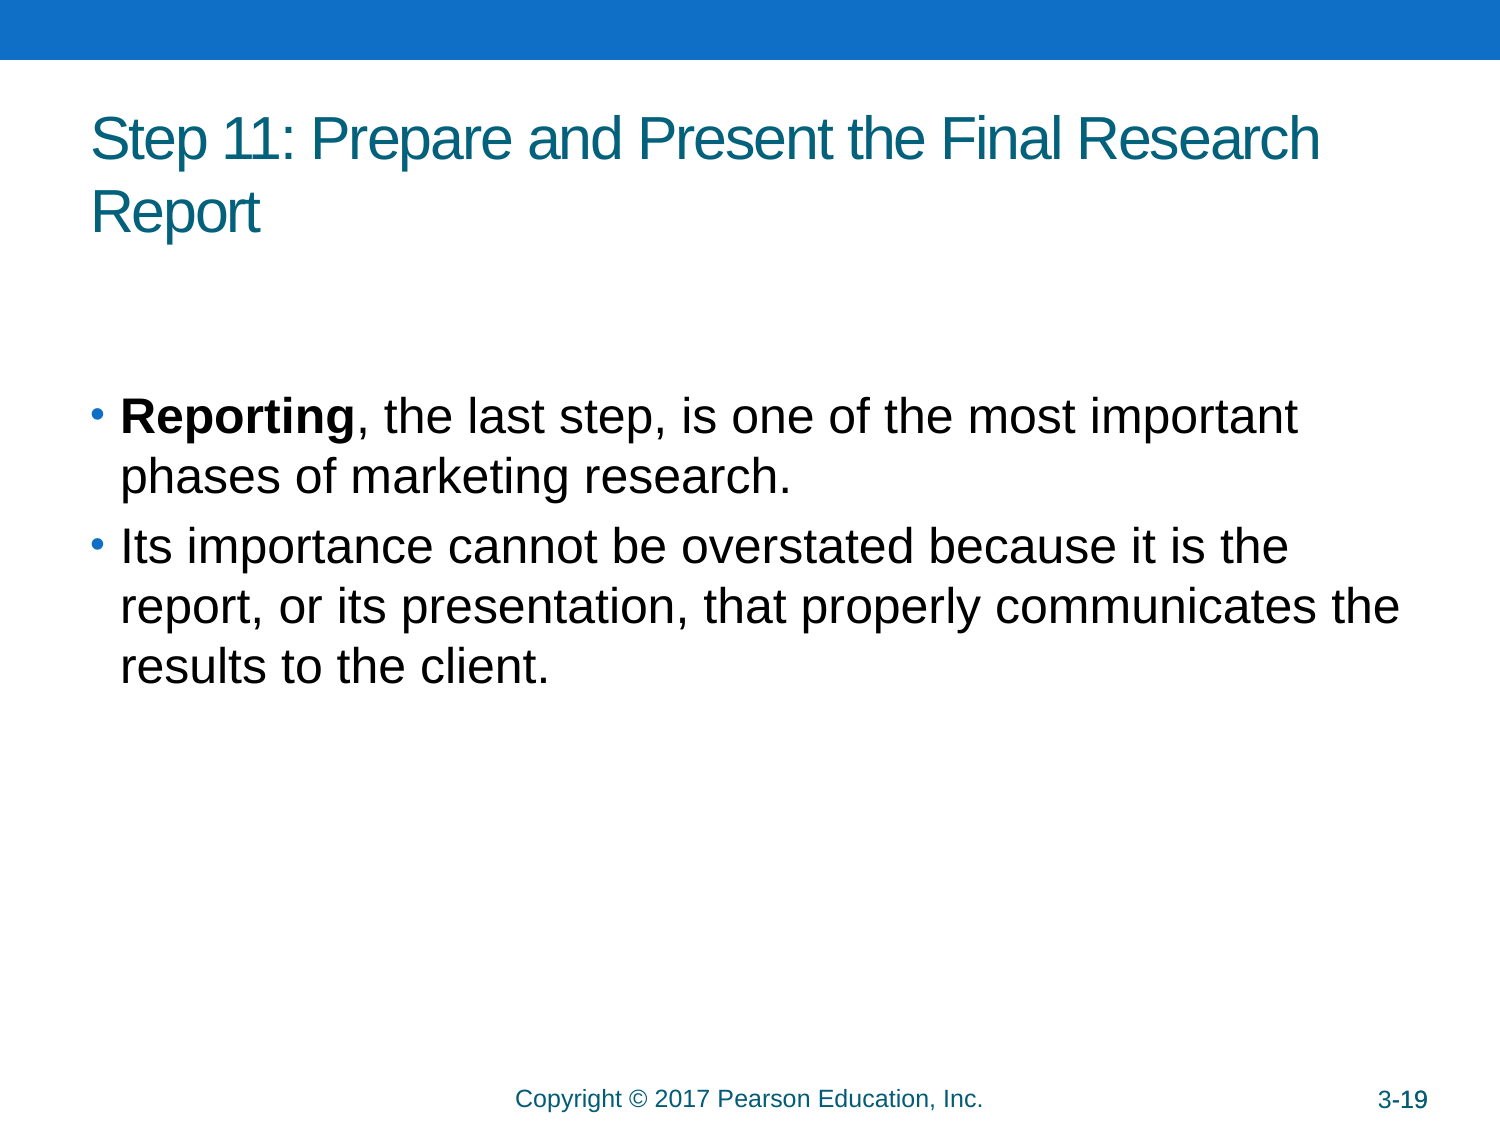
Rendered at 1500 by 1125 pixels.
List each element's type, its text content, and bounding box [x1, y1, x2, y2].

list Reporting, the last step, is one of the most important phases of marketing research. Its importance cannot be overstated because it is the report, or its presentation, that properly communicates the results to the client. [75, 376, 1425, 1125]
title Step 11: Prepare and Present the Final Research Report [75, 90, 1425, 253]
